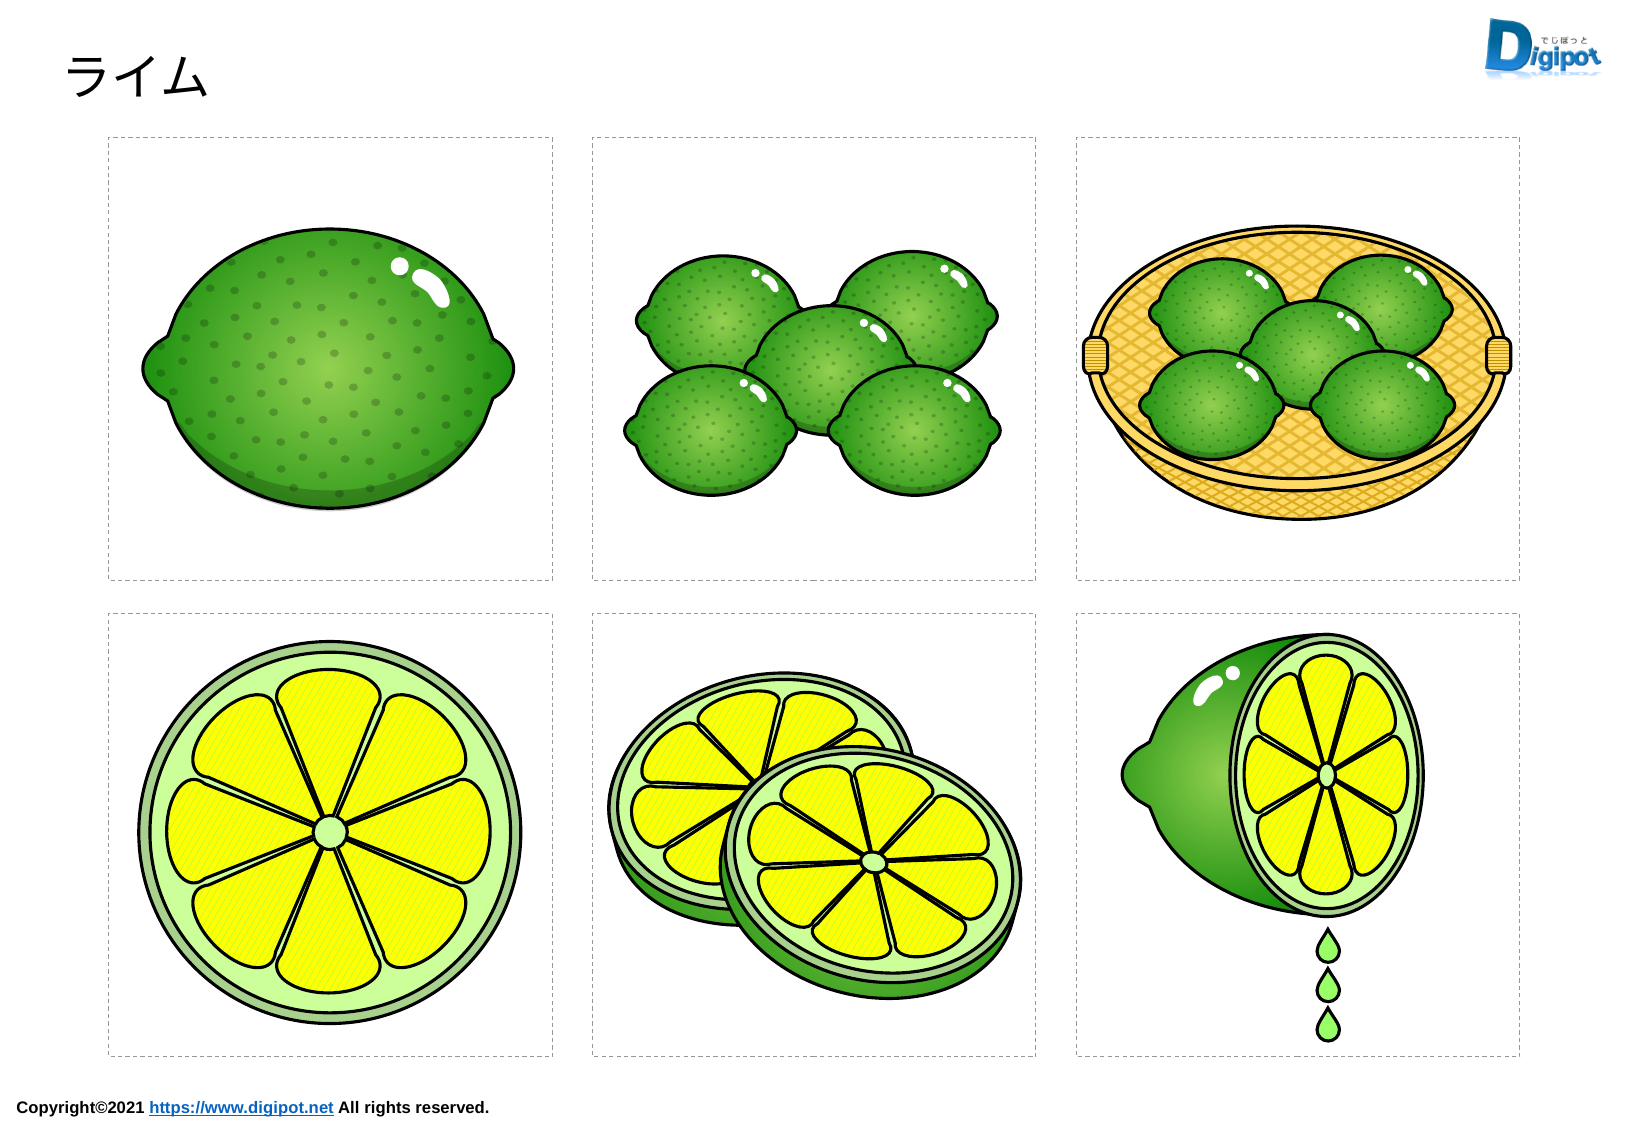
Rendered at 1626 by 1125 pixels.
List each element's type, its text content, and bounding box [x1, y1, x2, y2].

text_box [1083, 337, 1511, 520]
picture [1485, 18, 1602, 82]
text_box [608, 675, 1021, 996]
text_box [142, 228, 514, 512]
text_box ライム [46, 38, 226, 113]
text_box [138, 641, 521, 1024]
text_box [1122, 634, 1424, 1041]
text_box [1139, 255, 1455, 337]
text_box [1088, 226, 1506, 337]
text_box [624, 251, 1001, 497]
